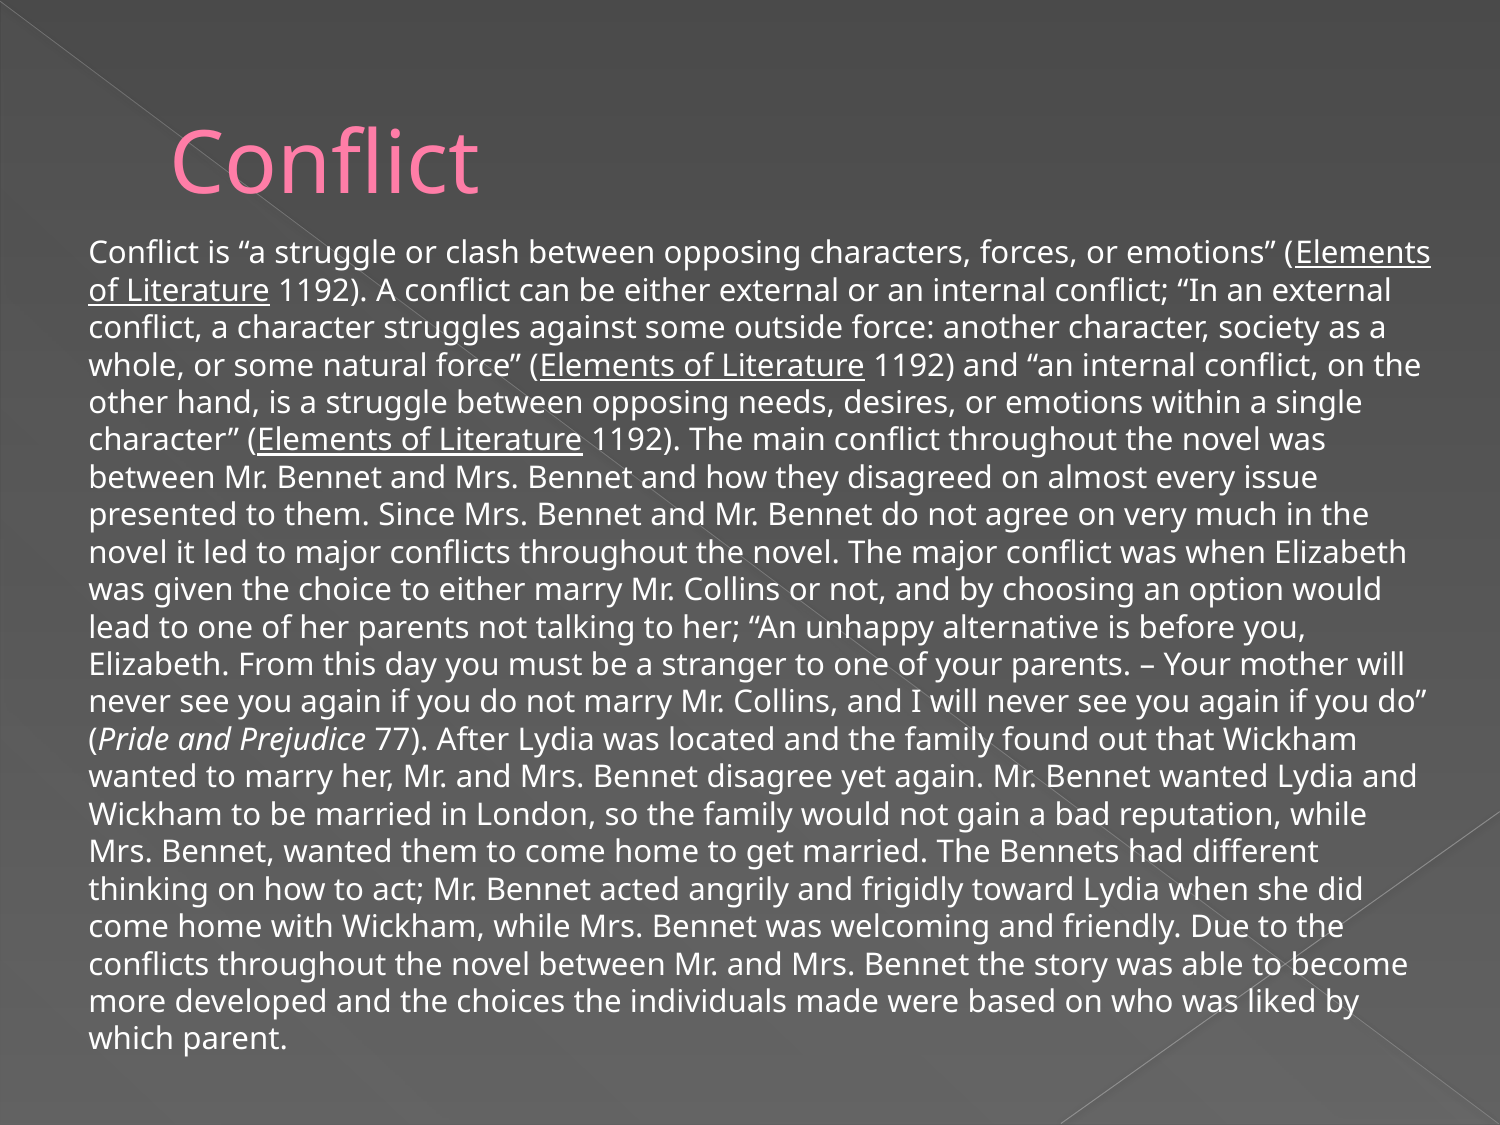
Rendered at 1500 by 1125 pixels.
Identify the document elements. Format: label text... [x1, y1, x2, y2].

title Conflict [75, 43, 1425, 224]
list Conflict is “a struggle or clash between opposing characters, forces, or emotions” (Elements of Literature 1192). A conflict can be either external or an internal conflict; “In an external conflict, a character struggles against some outside force: another character, society as a whole, or some natural force” (Elements of Literature 1192) and “an internal conflict, on the other hand, is a struggle between opposing needs, desires, or emotions within a single character” (Elements of Literature 1192). The main conflict throughout the novel was between Mr. Bennet and Mrs. Bennet and how they disagreed on almost every issue presented to them. Since Mrs. Bennet and Mr. Bennet do not agree on very much in the novel it led to major conflicts throughout the novel. The major conflict was when Elizabeth was given the choice to either marry Mr. Collins or not, and by choosing an option would lead to one of her parents not talking to her; “An unhappy alternative is before you, Elizabeth. From this day you must be a stranger to one of your parents. – Your mother will never see you again if you do not marry Mr. Collins, and I will never see you again if you do” (Pride and Prejudice 77). After Lydia was located and the family found out that Wickham wanted to marry her, Mr. and Mrs. Bennet disagree yet again. Mr. Bennet wanted Lydia and Wickham to be married in London, so the family would not gain a bad reputation, while Mrs. Bennet, wanted them to come home to get married. The Bennets had different thinking on how to act; Mr. Bennet acted angrily and frigidly toward Lydia when she did come home with Wickham, while Mrs. Bennet was welcoming and friendly. Due to the conflicts throughout the novel between Mr. and Mrs. Bennet the story was able to become more developed and the choices the individuals made were based on who was liked by which parent. [0, 224, 1450, 1059]
